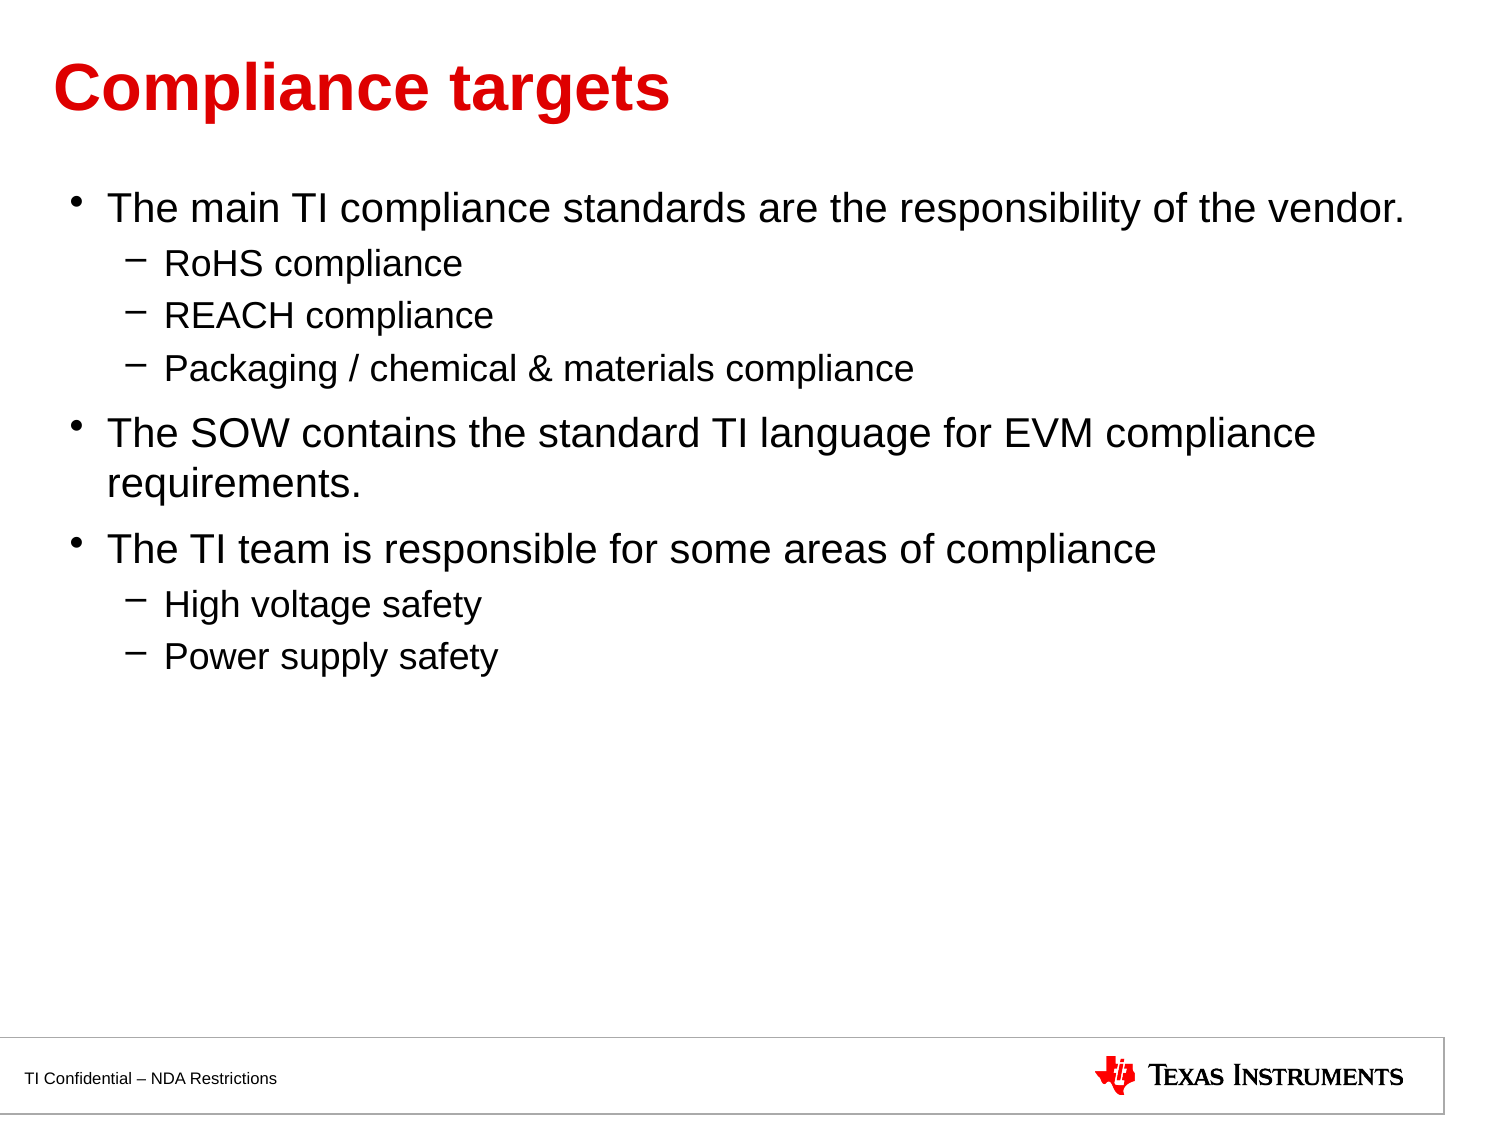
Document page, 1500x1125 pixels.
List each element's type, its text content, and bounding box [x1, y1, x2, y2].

picture [1095, 1056, 1403, 1095]
list The main TI compliance standards are the responsibility of the vendor. RoHS compliance REACH compliance Packaging / chemical & materials compliance The SOW contains the standard TI language for EVM compliance requirements. The TI team is responsible for some areas of compliance High voltage safety Power supply safety [54, 173, 1444, 984]
title Compliance targets [37, 23, 1426, 158]
